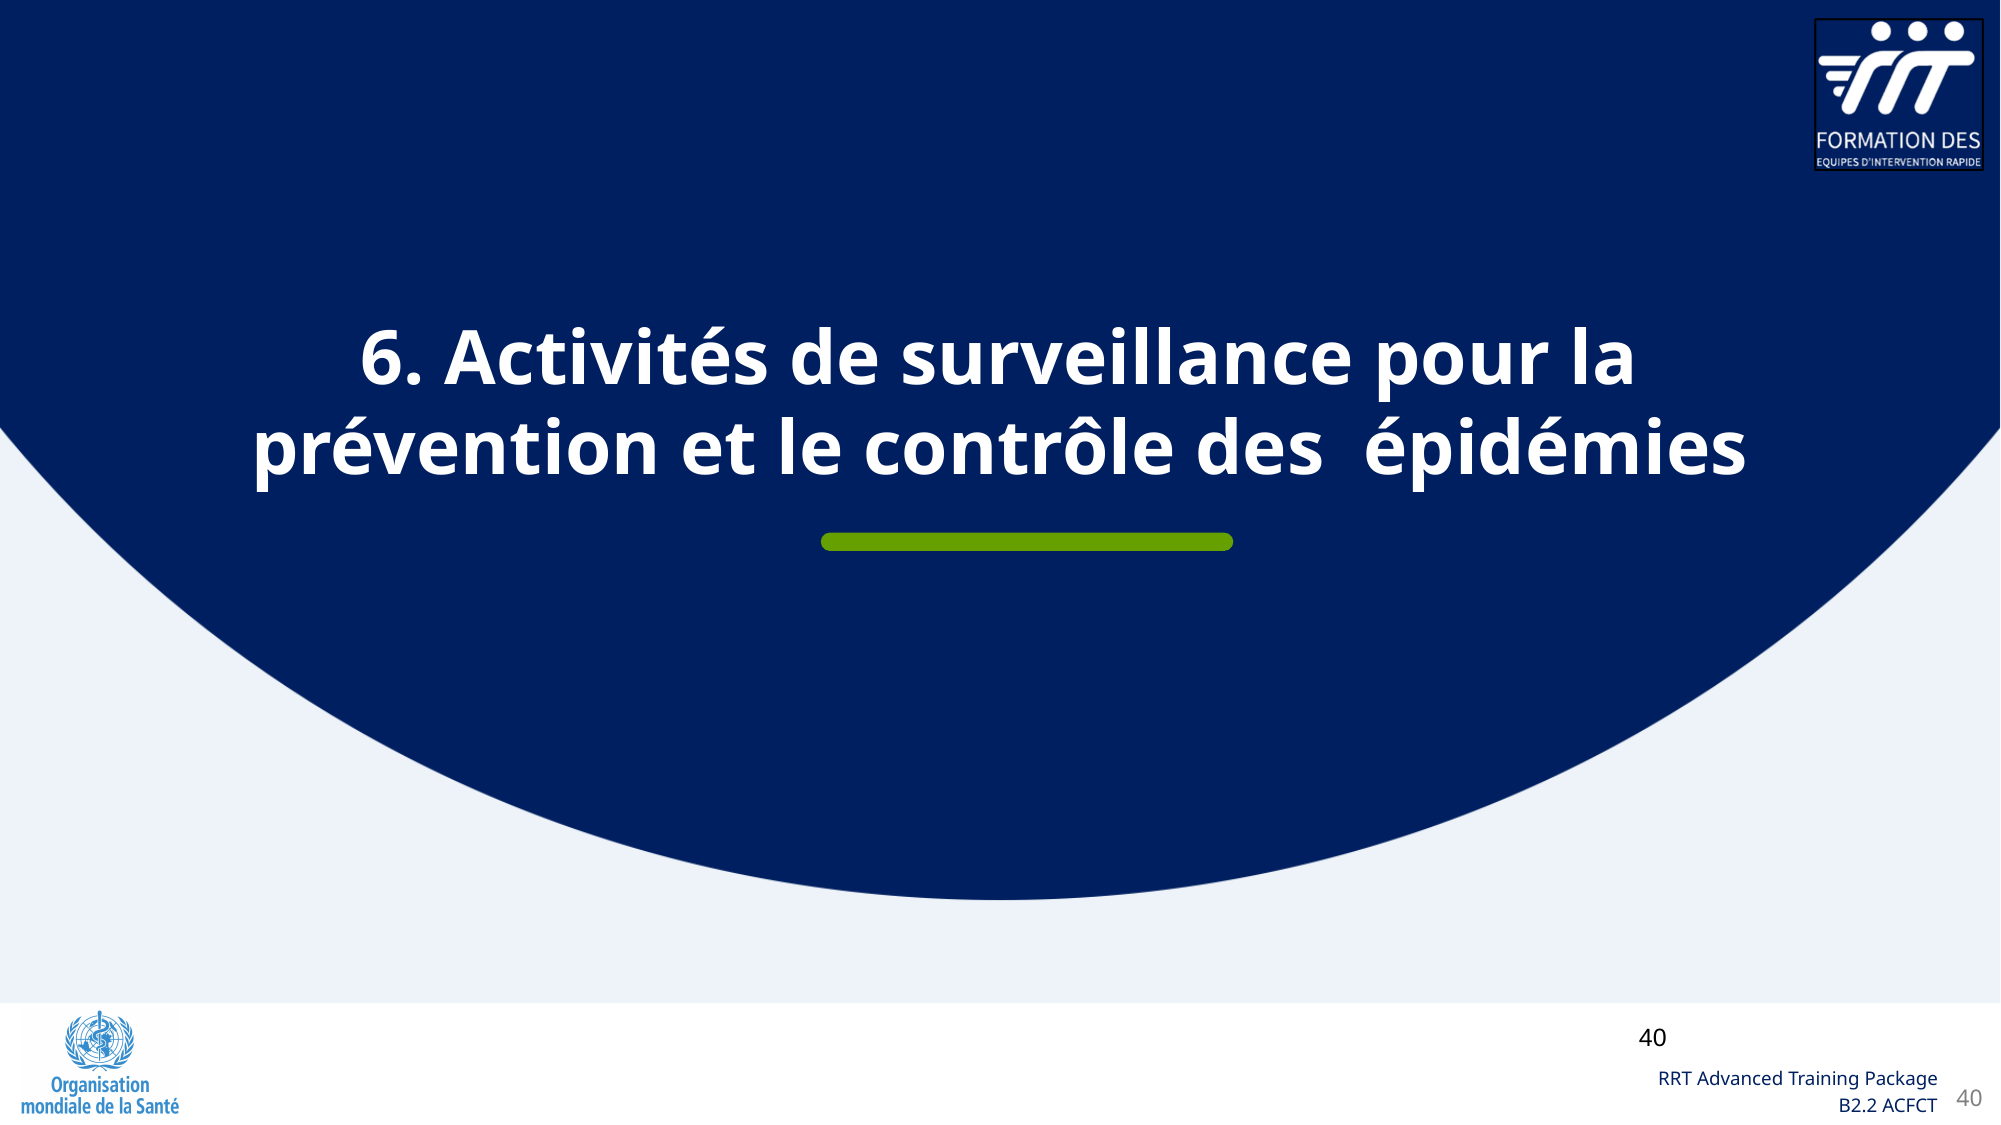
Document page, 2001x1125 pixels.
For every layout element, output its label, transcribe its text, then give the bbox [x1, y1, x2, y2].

text_box 6. Activités de surveillance pour la prévention et le contrôle des épidémies [208, 302, 1792, 498]
picture [20, 1009, 180, 1115]
text_box 40 [1331, 1014, 1682, 1093]
picture [0, 0, 2001, 1003]
